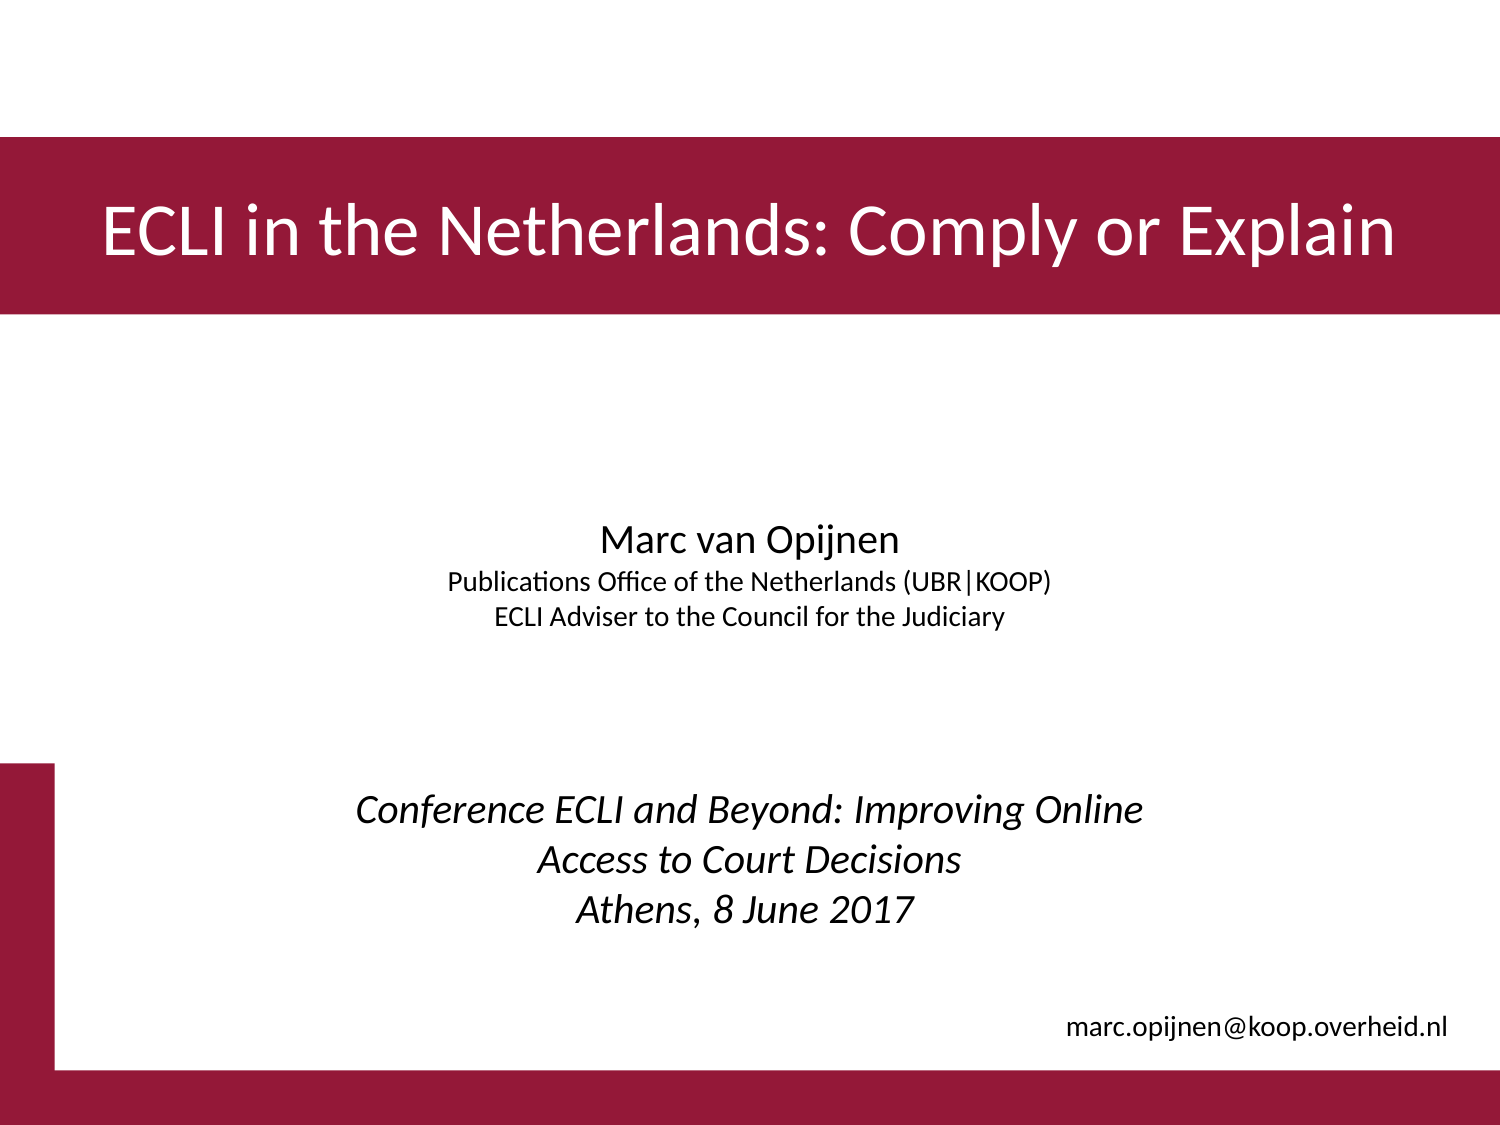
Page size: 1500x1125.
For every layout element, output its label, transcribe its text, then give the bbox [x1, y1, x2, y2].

text_box [57, 1068, 1500, 1125]
text_box [0, 761, 57, 1125]
text_box marc.opijnen@koop.overheid.nl [1051, 999, 1500, 1050]
text_box Marc van Opijnen Publications Office of the Netherlands (UBR|KOOP) ECLI Adviser to the Council for the Judiciary Conference ECLI and Beyond: Improving Online Access to Court Decisions Athens, 8 June 2017 [324, 504, 1176, 940]
text_box ECLI in the Netherlands: Comply or Explain [0, 135, 1500, 316]
